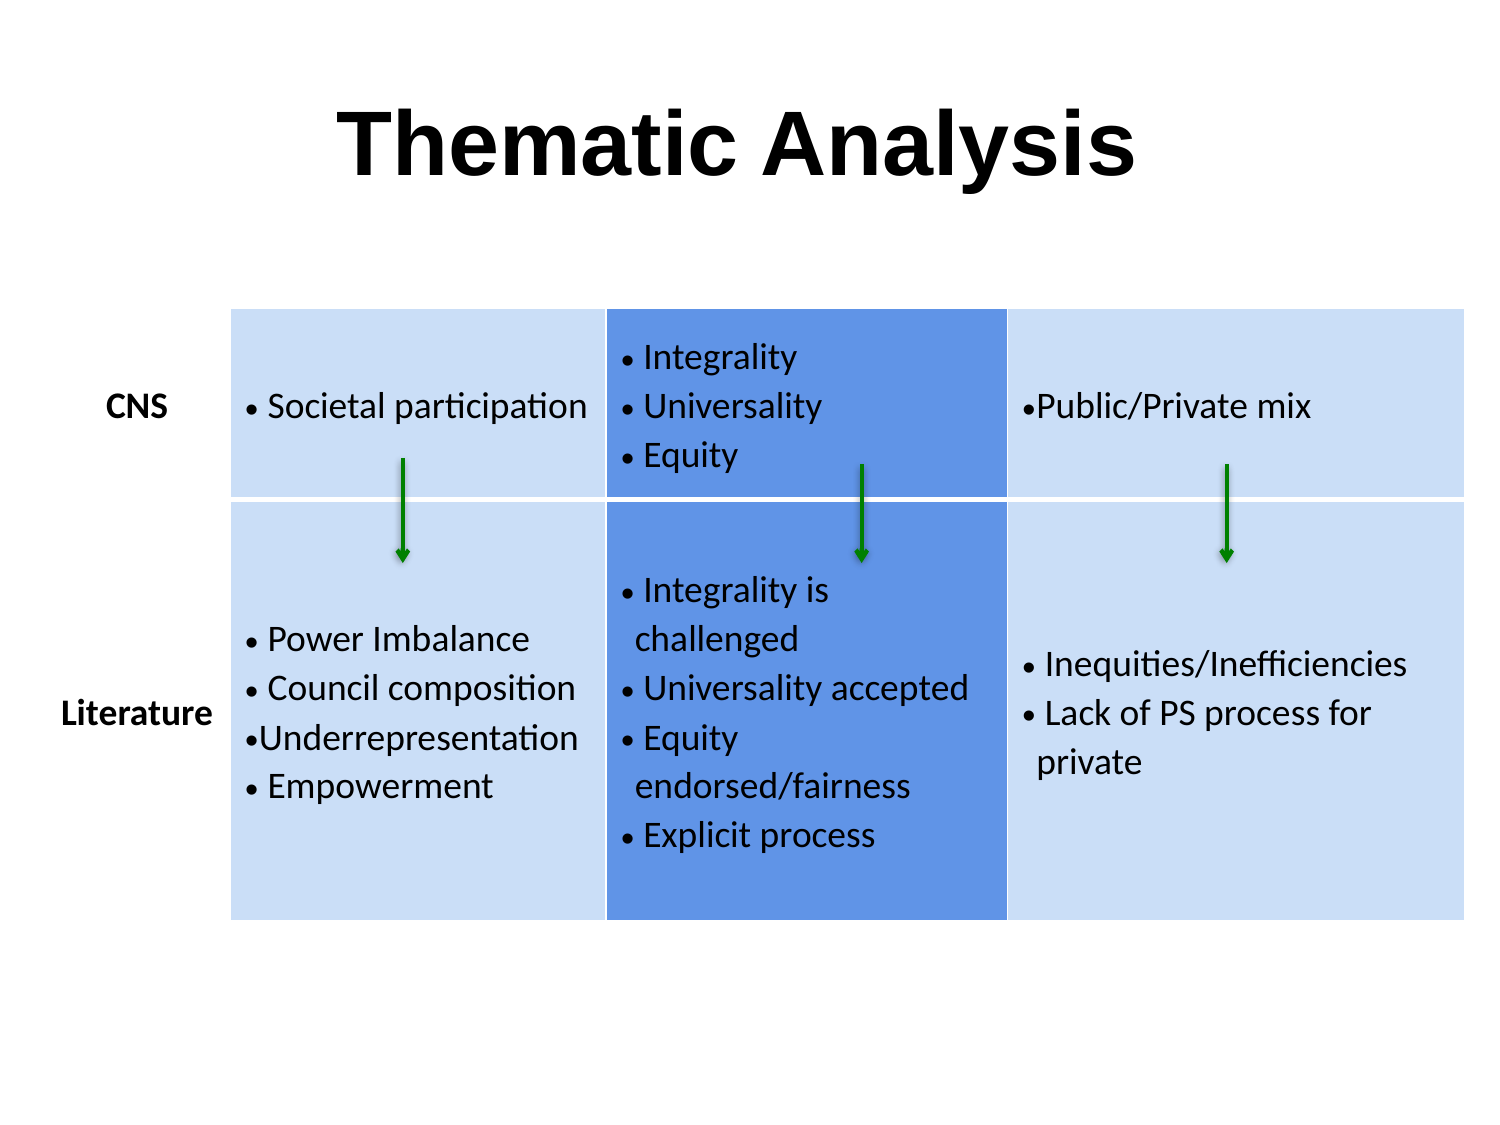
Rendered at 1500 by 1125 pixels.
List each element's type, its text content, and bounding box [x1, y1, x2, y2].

table_cell Power Imbalance Council composition Underrepresentation Empowerment [231, 502, 605, 920]
table_cell Integrality is challenged Universality accepted Equity endorsed/fairness Explicit process [607, 502, 1007, 920]
table_cell Literature [45, 502, 229, 920]
table_header Public/Private mix [1008, 309, 1464, 497]
title Thematic Analysis [75, 45, 1425, 233]
table_header Integrality Universality Equity [607, 309, 1007, 497]
table_cell Inequities/Inefficiencies Lack of PS process for private [1008, 502, 1464, 920]
table_header CNS [45, 309, 229, 497]
table_header Societal participation [231, 309, 605, 497]
